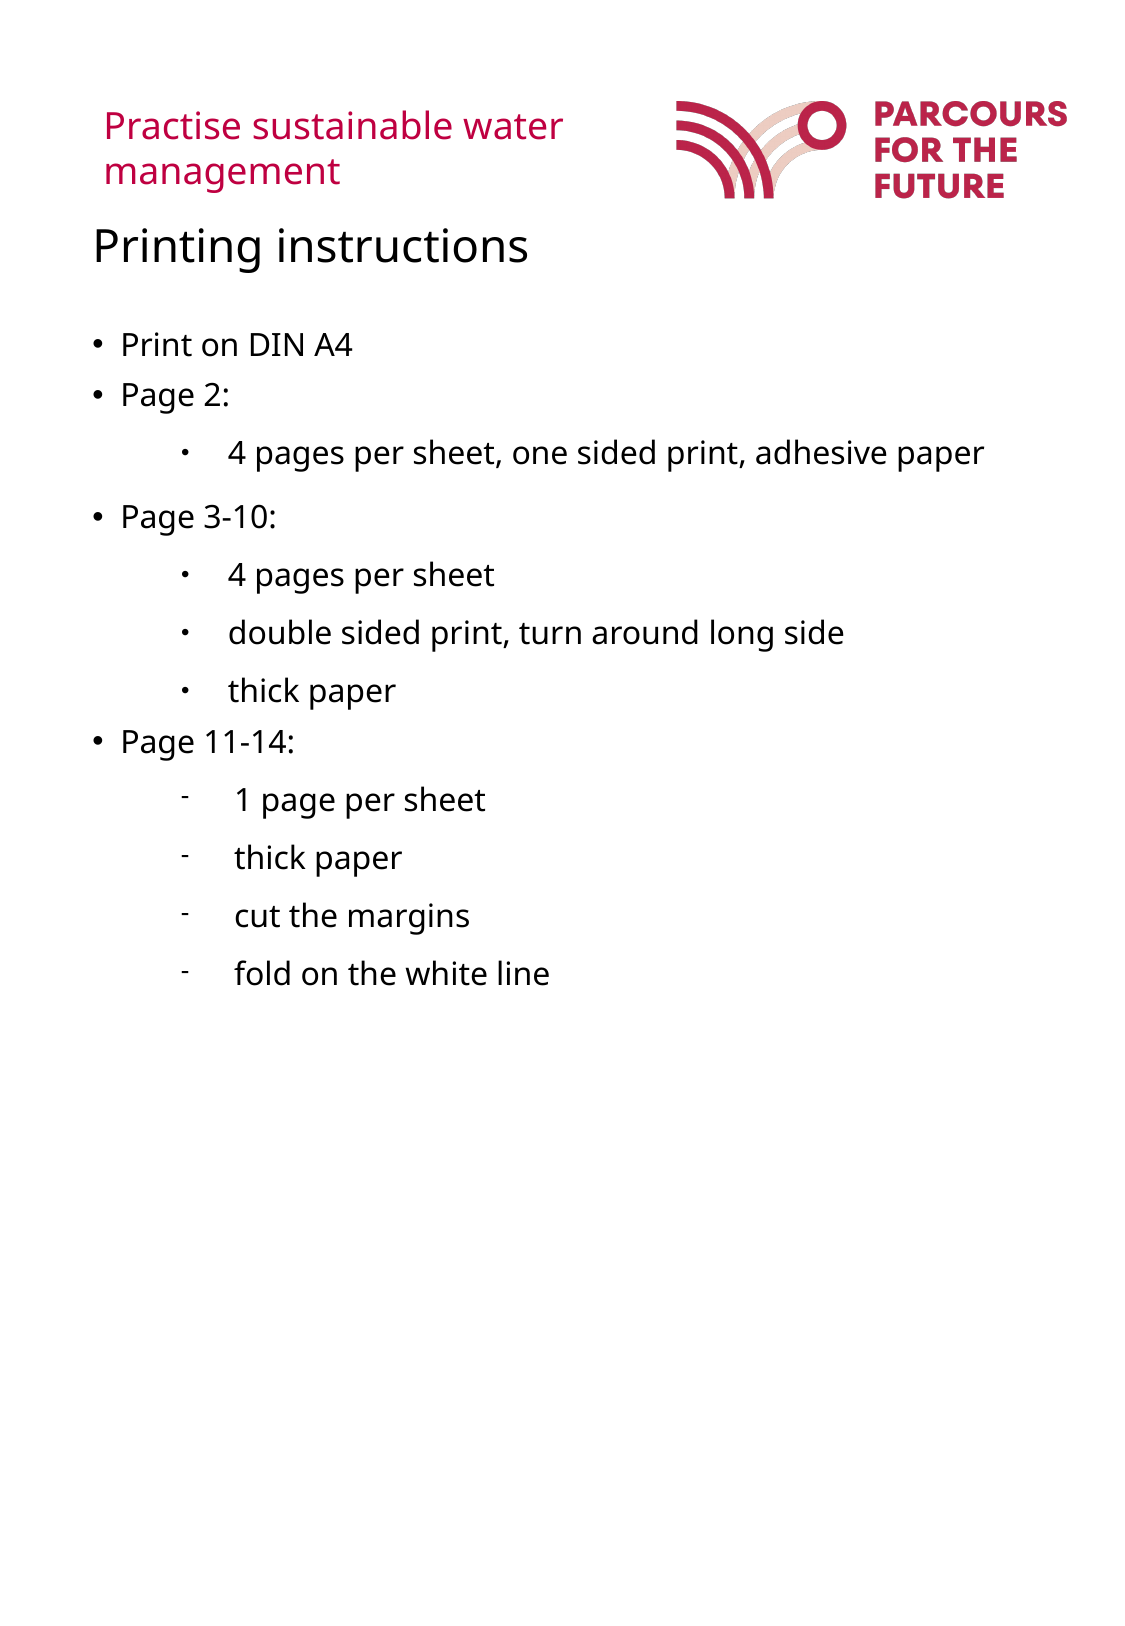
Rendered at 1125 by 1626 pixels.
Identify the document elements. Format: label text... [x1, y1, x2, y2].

list Print on DIN A4 Page 2: 4 pages per sheet, one sided print, adhesive paper Page 3-10: 4 pages per sheet double sided print, turn around long side thick paper Page 11-14: 1 page per sheet thick paper cut the margins fold on the white line [77, 320, 1004, 1181]
picture [620, 47, 1123, 252]
text_box Practise sustainable water management [88, 94, 620, 231]
title Printing instructions [77, 171, 1048, 325]
